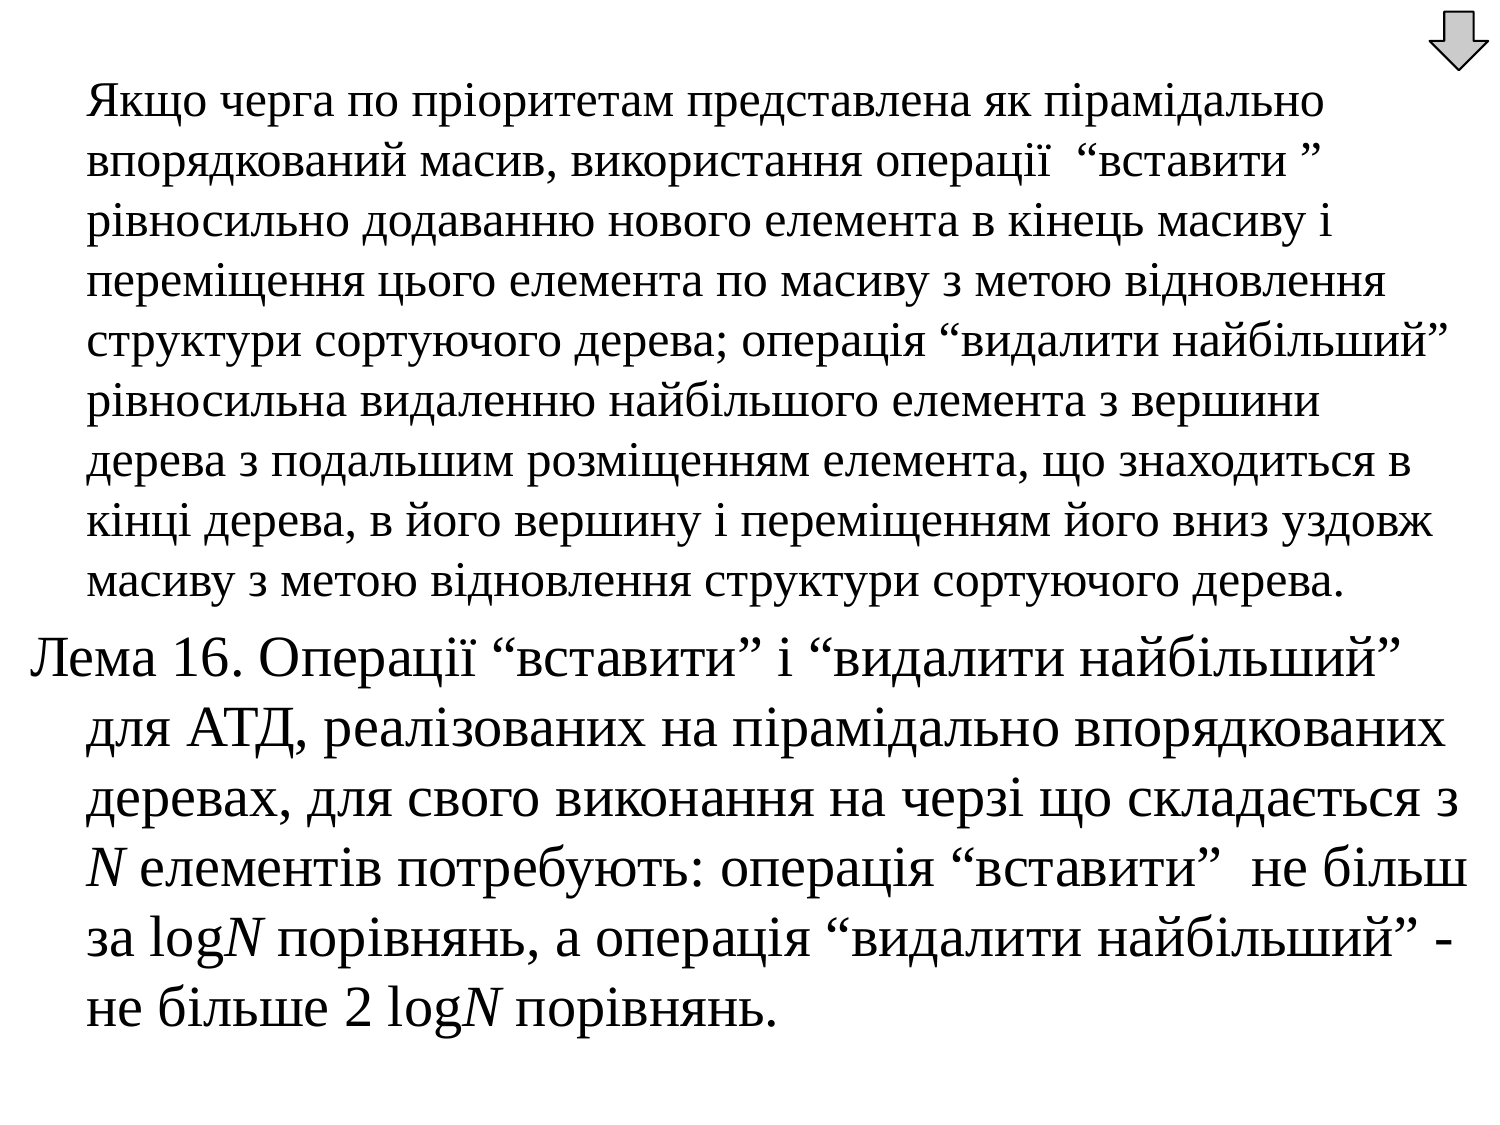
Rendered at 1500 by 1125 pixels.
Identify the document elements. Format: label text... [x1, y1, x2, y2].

text_box [1429, 11, 1489, 71]
list Якщо черга по пріоритетам представлена як пірамідально впорядкований масив, використання операції “вставити ” рівносильно додаванню нового елемента в кінець масиву і переміщення цього елемента по масиву з метою відновлення структури сортуючого дерева; операція “видалити найбільший” рівносильна видаленню найбільшого елемента з вершини дерева з подальшим розміщенням елемента, що знаходиться в кінці дерева, в його вершину і переміщенням його вниз уздовж масиву з метою відновлення структури сортуючого дерева. Лема 16. Операції “вставити” і “видалити найбільший” для АТД, реалізованих на пірамідально впорядкованих деревах, для свого виконання на черзі що складається з N елементів потребують: операція “вставити” не більш за logN порівнянь, а операція “видалити найбільший” - не більше 2 logN порівнянь. [0, 58, 1500, 1125]
